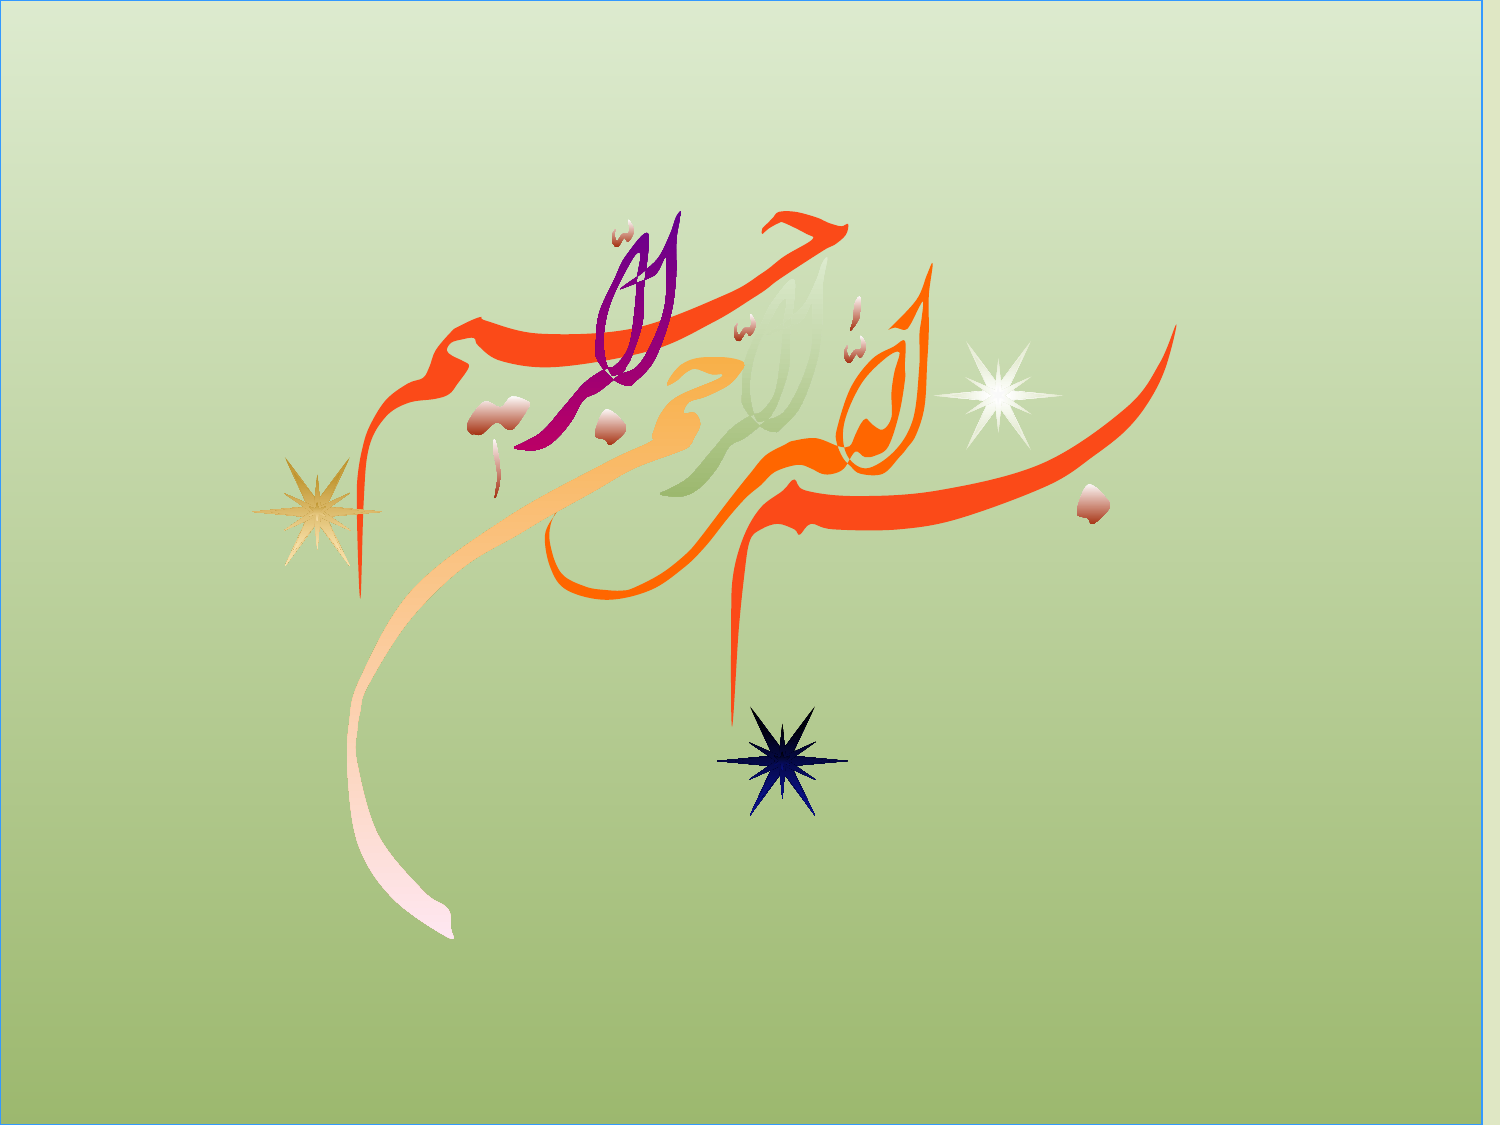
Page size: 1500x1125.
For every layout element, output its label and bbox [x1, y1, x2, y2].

text_box [716, 706, 849, 816]
text_box [844, 335, 867, 363]
text_box [932, 340, 1065, 451]
text_box [544, 262, 933, 600]
text_box [604, 328, 632, 361]
text_box [611, 219, 634, 247]
text_box [660, 256, 828, 497]
text_box [594, 409, 627, 445]
text_box [492, 439, 502, 499]
text_box [346, 356, 745, 939]
text_box [467, 396, 531, 436]
text_box [633, 321, 660, 356]
text_box [0, 0, 1483, 1125]
text_box [358, 575, 362, 599]
text_box [514, 210, 682, 451]
text_box [251, 456, 384, 567]
text_box [661, 211, 849, 348]
text_box [360, 316, 597, 456]
text_box [730, 324, 1177, 705]
text_box [733, 313, 756, 342]
text_box [849, 296, 862, 331]
text_box [1076, 484, 1111, 524]
